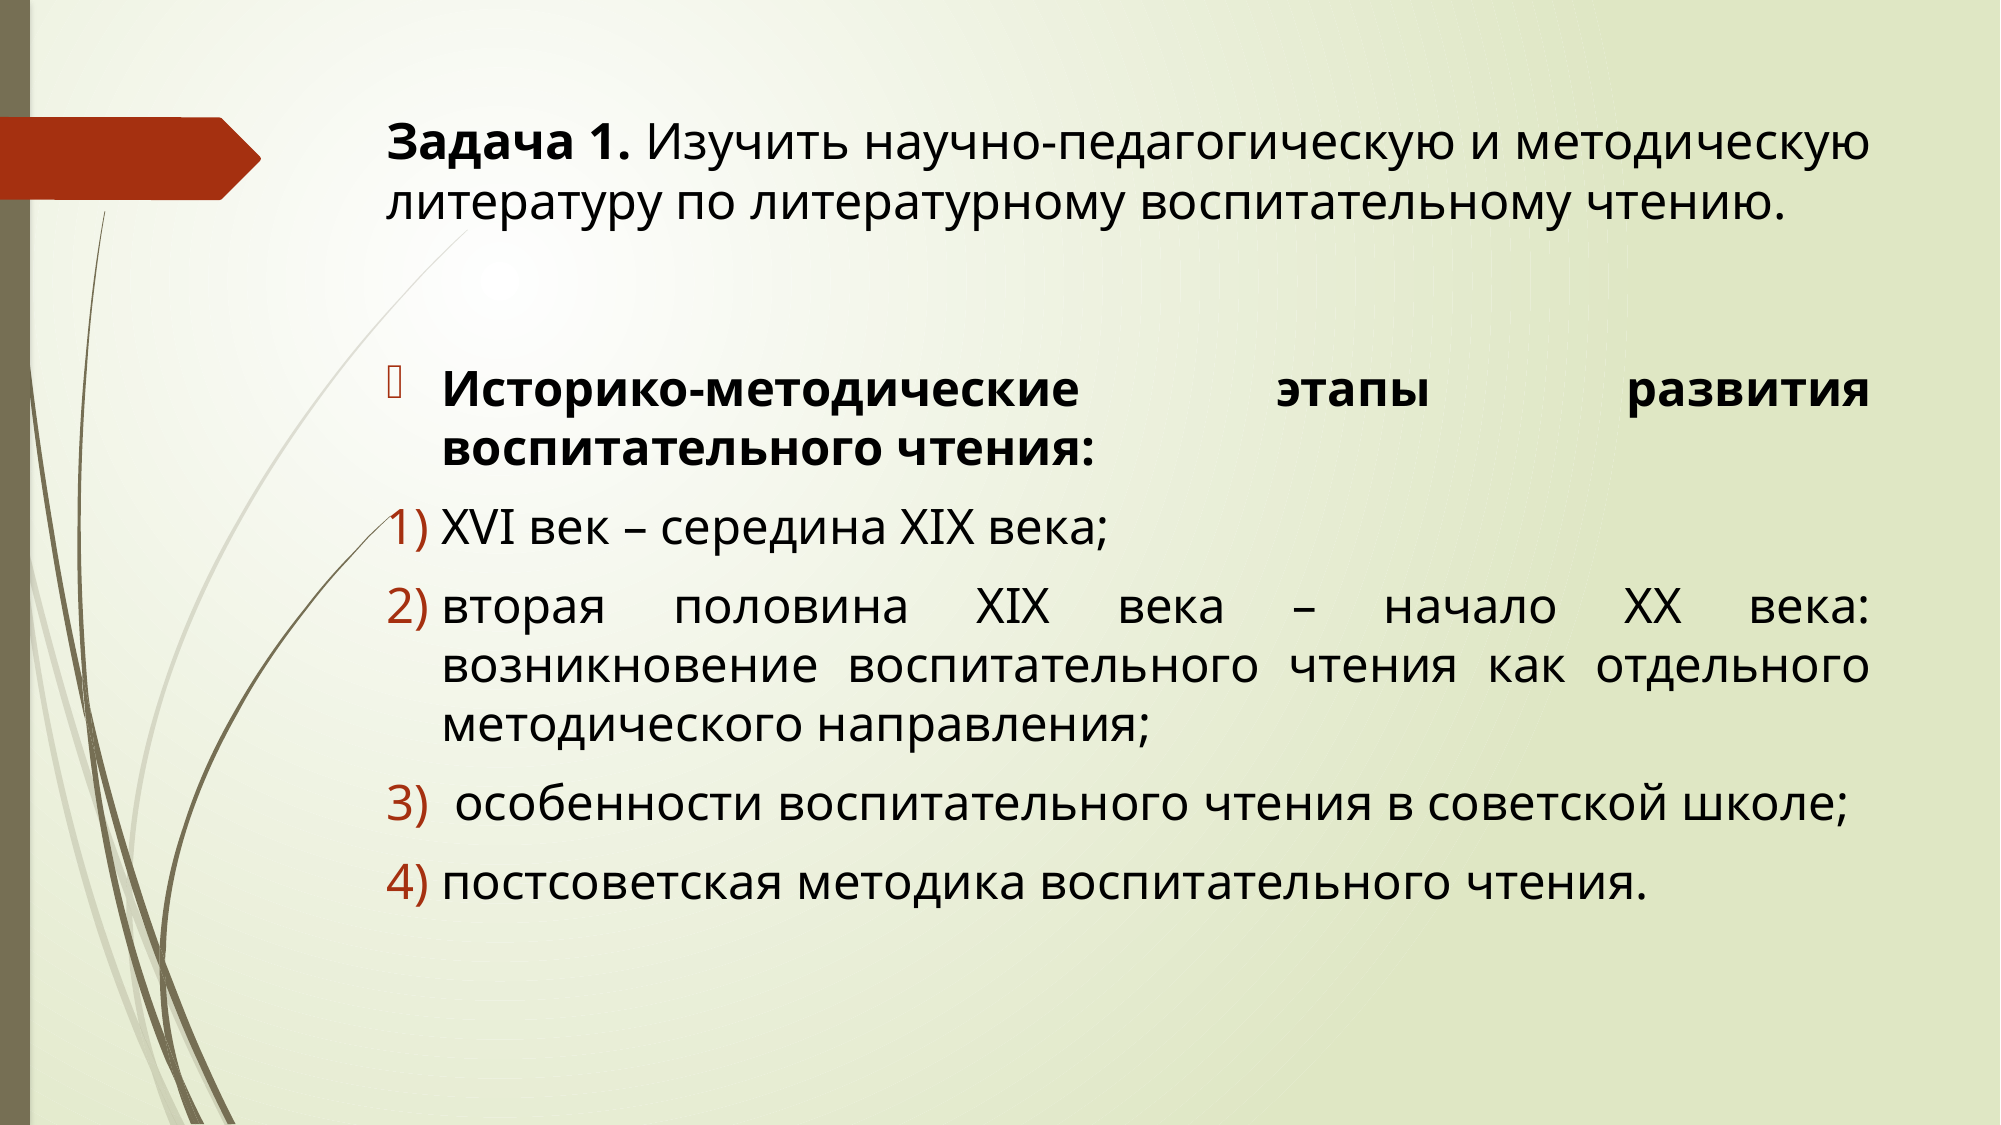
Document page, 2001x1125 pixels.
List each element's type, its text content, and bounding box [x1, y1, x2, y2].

list Историко-методические этапы развития воспитательного чтения: XVI век – середина XIX века; вторая половина XIX века – начало XX века: возникновение воспитательного чтения как отдельного методического направления; особенности воспитательного чтения в советской школе; постсоветская методика воспитательного чтения. [371, 350, 1888, 970]
title Задача 1. Изучить научно-педагогическую и методическую литературу по литературному воспитательному чтению. [371, 102, 1888, 298]
